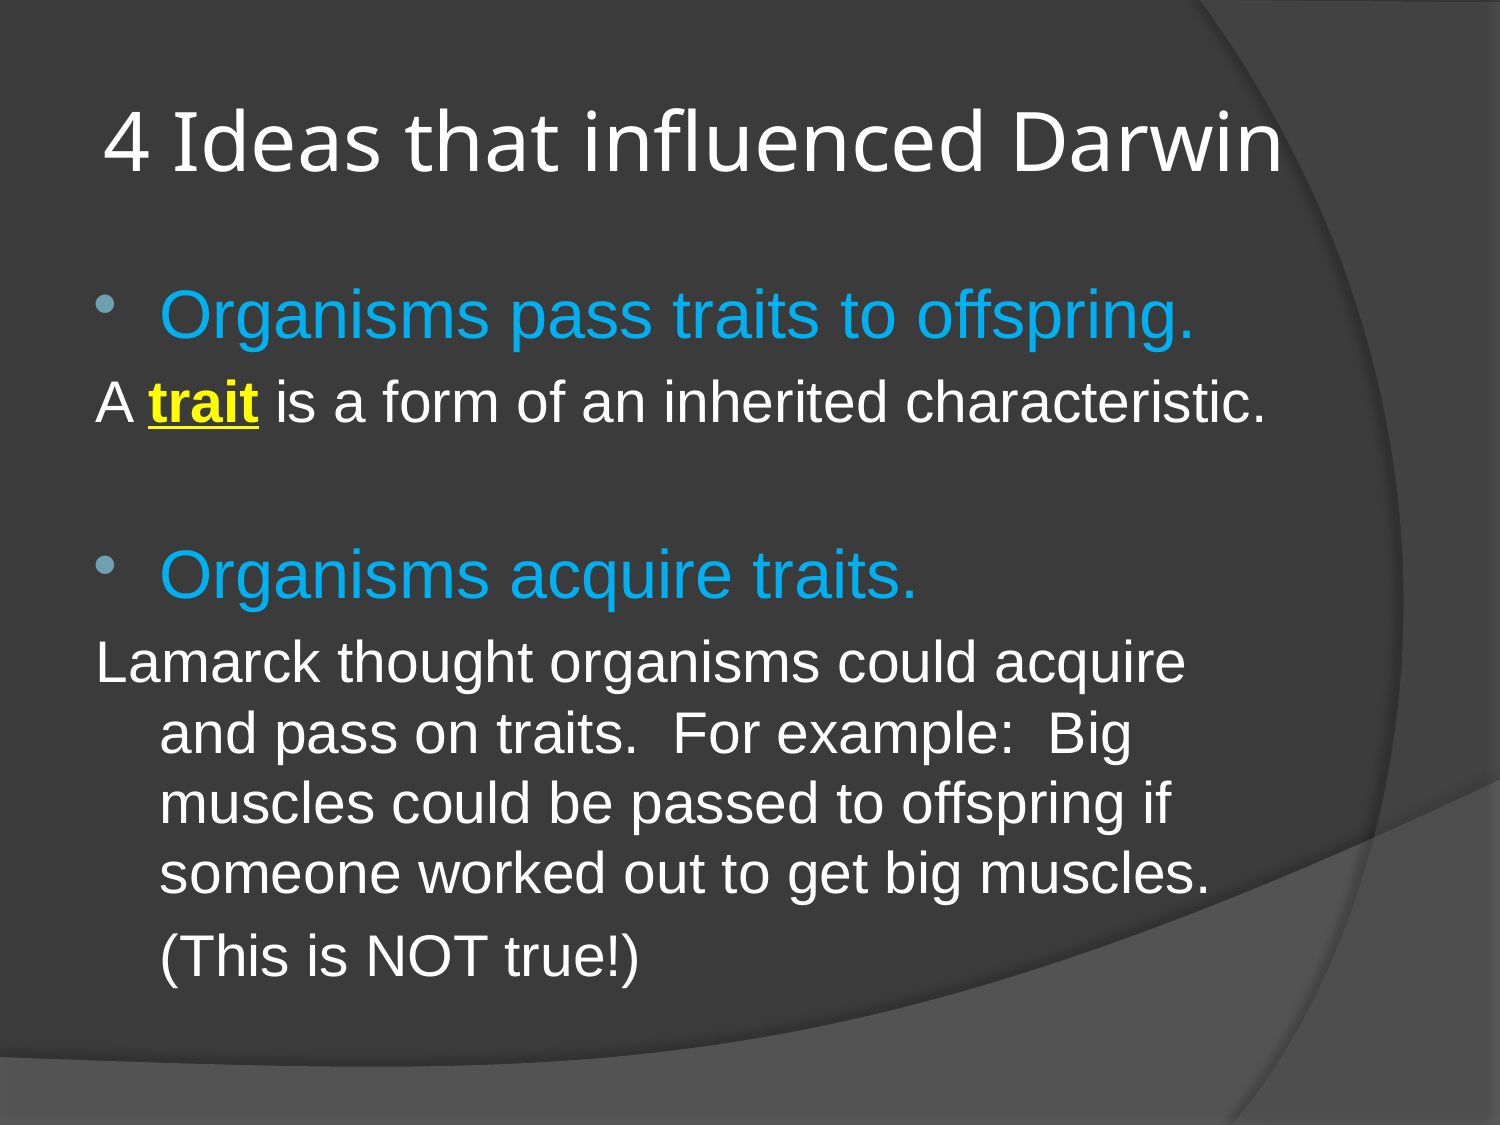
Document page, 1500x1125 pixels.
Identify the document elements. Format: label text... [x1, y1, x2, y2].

list Organisms pass traits to offspring. A trait is a form of an inherited characteristic. Organisms acquire traits. Lamarck thought organisms could acquire and pass on traits. For example: Big muscles could be passed to offspring if someone worked out to get big muscles. (This is NOT true!) [75, 262, 1300, 1005]
title 4 Ideas that influenced Darwin [75, 45, 1363, 233]
